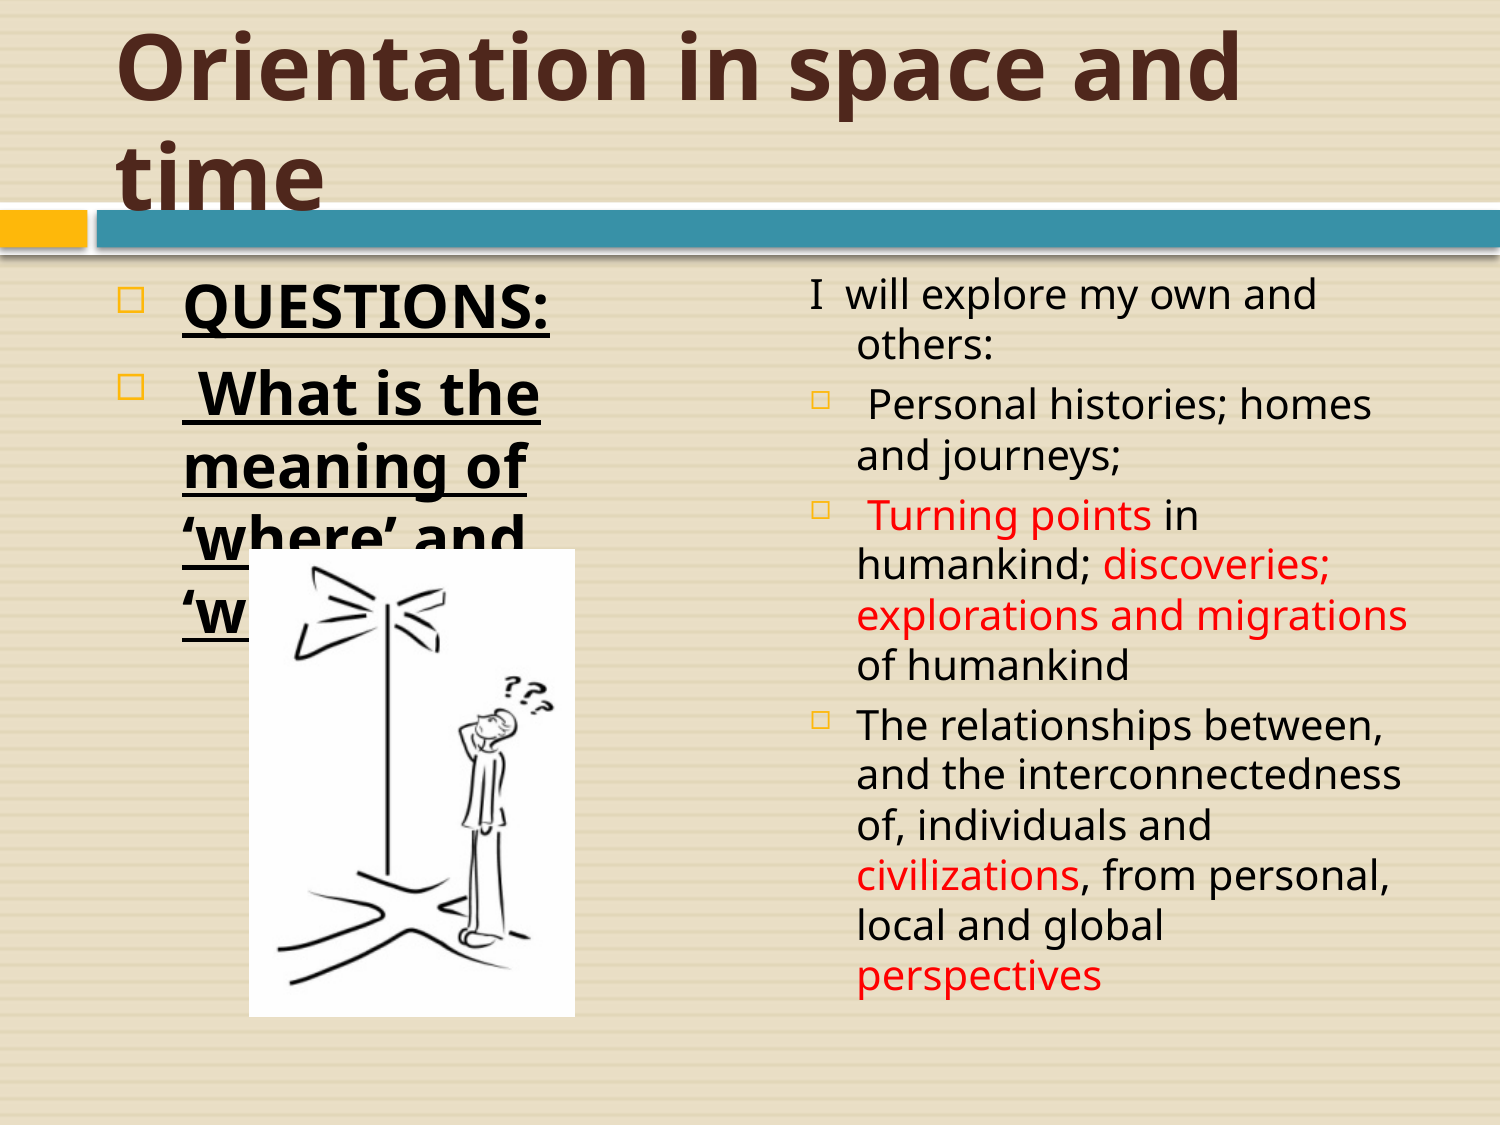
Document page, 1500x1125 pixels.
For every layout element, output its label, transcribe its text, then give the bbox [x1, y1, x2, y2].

picture [249, 549, 576, 1017]
list QUESTIONS: What is the meaning of ‘where’ and ‘when’? [99, 260, 738, 1011]
title Orientation in space and time [99, 37, 1438, 200]
list I will explore my own and others: Personal histories; homes and journeys; Turning points in humankind; discoveries; explorations and migrations of humankind The relationships between, and the interconnectedness of, individuals and civilizations, from personal, local and global perspectives [794, 260, 1433, 1011]
